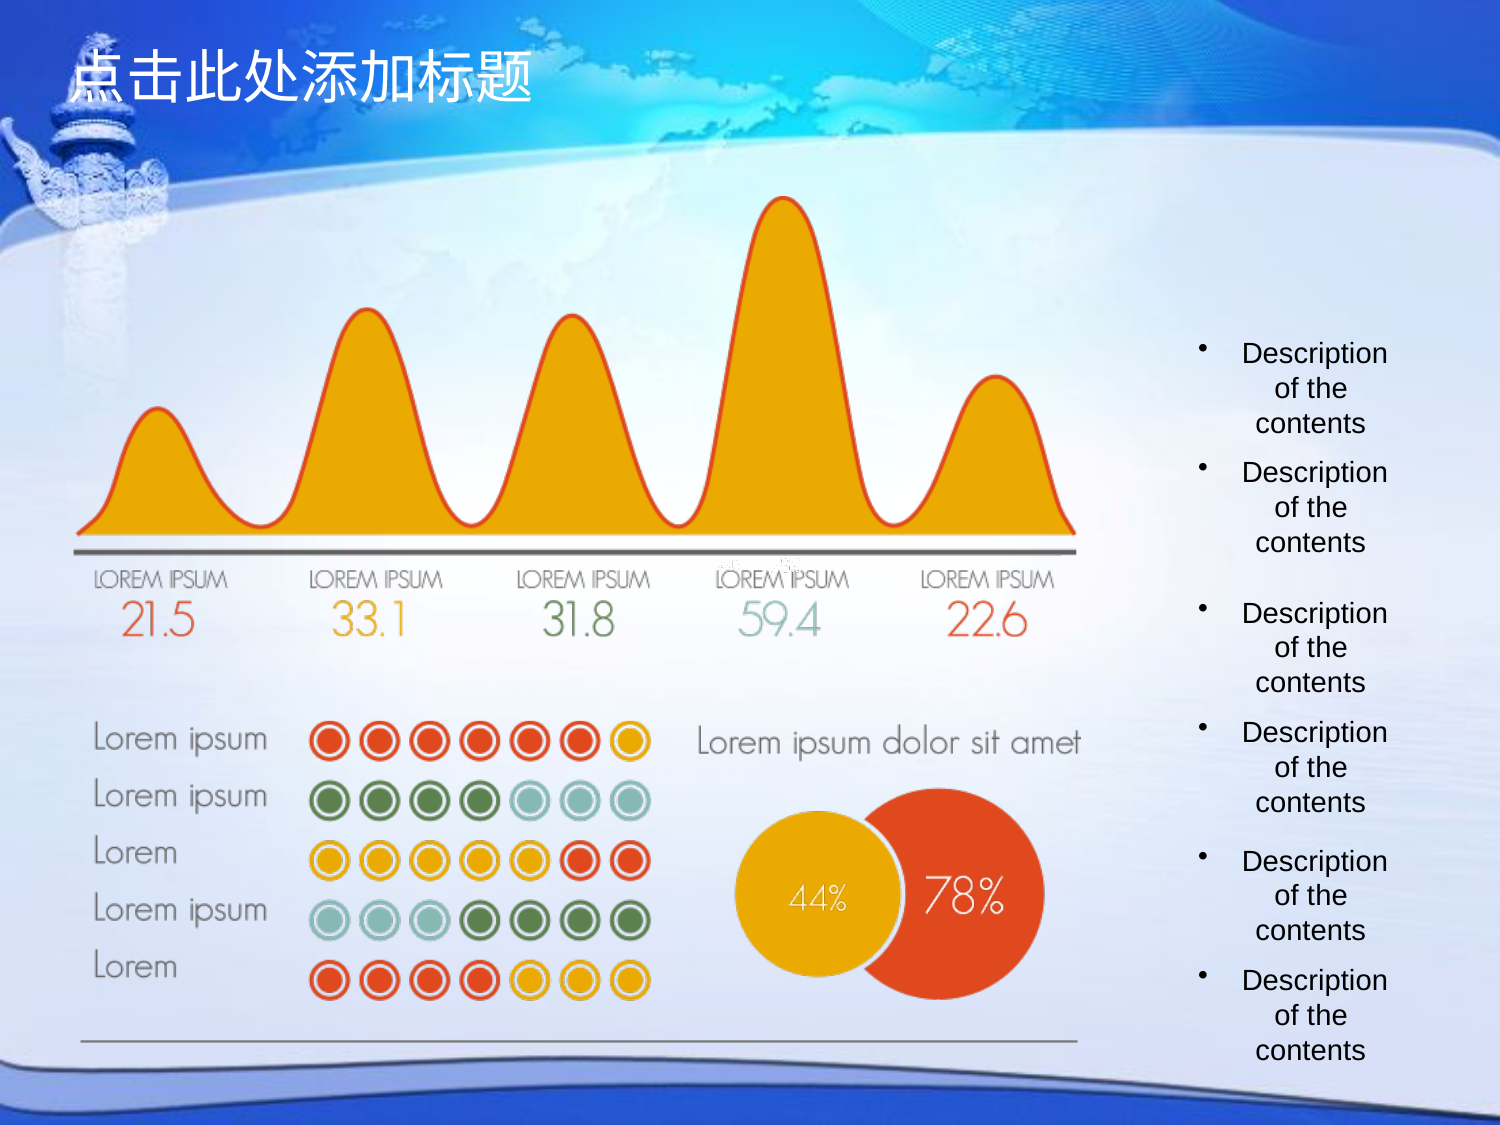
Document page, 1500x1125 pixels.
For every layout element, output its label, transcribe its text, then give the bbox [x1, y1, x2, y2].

text_box 点击此处添加标题 [53, 33, 845, 118]
text_box Description of the contents Description of the contents [1175, 326, 1412, 566]
text_box Description of the contents Description of the contents [1175, 834, 1412, 1074]
picture [0, 0, 1500, 1125]
text_box Description of the contents Description of the contents [1175, 586, 1412, 826]
